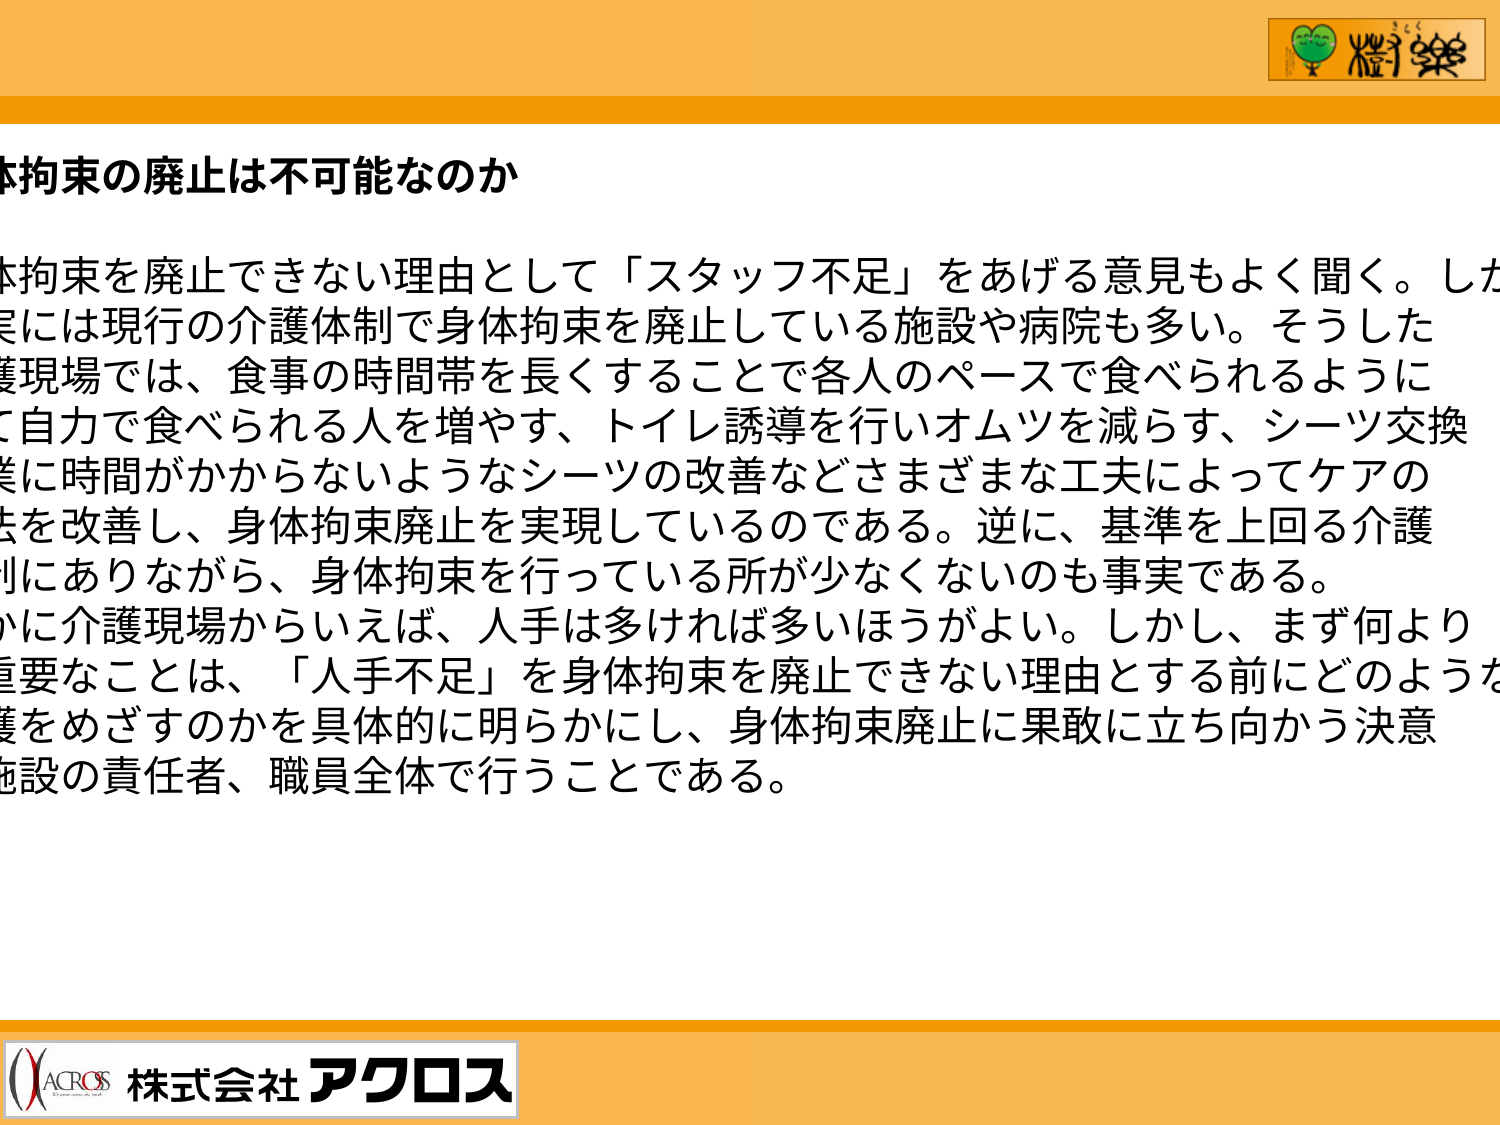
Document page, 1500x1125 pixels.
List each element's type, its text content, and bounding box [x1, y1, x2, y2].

text_box 身体拘束の廃止は不可能なのか 身体拘束を廃止できない理由として「スタッフ不足」をあげる意見もよく聞く。しかし、 現実には現行の介護体制で身体拘束を廃止している施設や病院も多い。そうした 介護現場では、食事の時間帯を長くすることで各人のペースで食べられるように して自力で食べられる人を増やす、トイレ誘導を行いオムツを減らす、シーツ交換 作業に時間がかからないようなシーツの改善などさまざまな工夫によってケアの 方法を改善し、身体拘束廃止を実現しているのである。逆に、基準を上回る介護 体制にありながら、身体拘束を行っている所が少なくないのも事実である。 確かに介護現場からいえば、人手は多ければ多いほうがよい。しかし、まず何より も重要なことは、「人手不足」を身体拘束を廃止できない理由とする前にどのような 介護をめざすのかを具体的に明らかにし、身体拘束廃止に果敢に立ち向かう決意 を施設の責任者、職員全体で行うことである。 [0, 142, 1500, 808]
picture [0, 0, 1500, 124]
picture [0, 1020, 1500, 1125]
